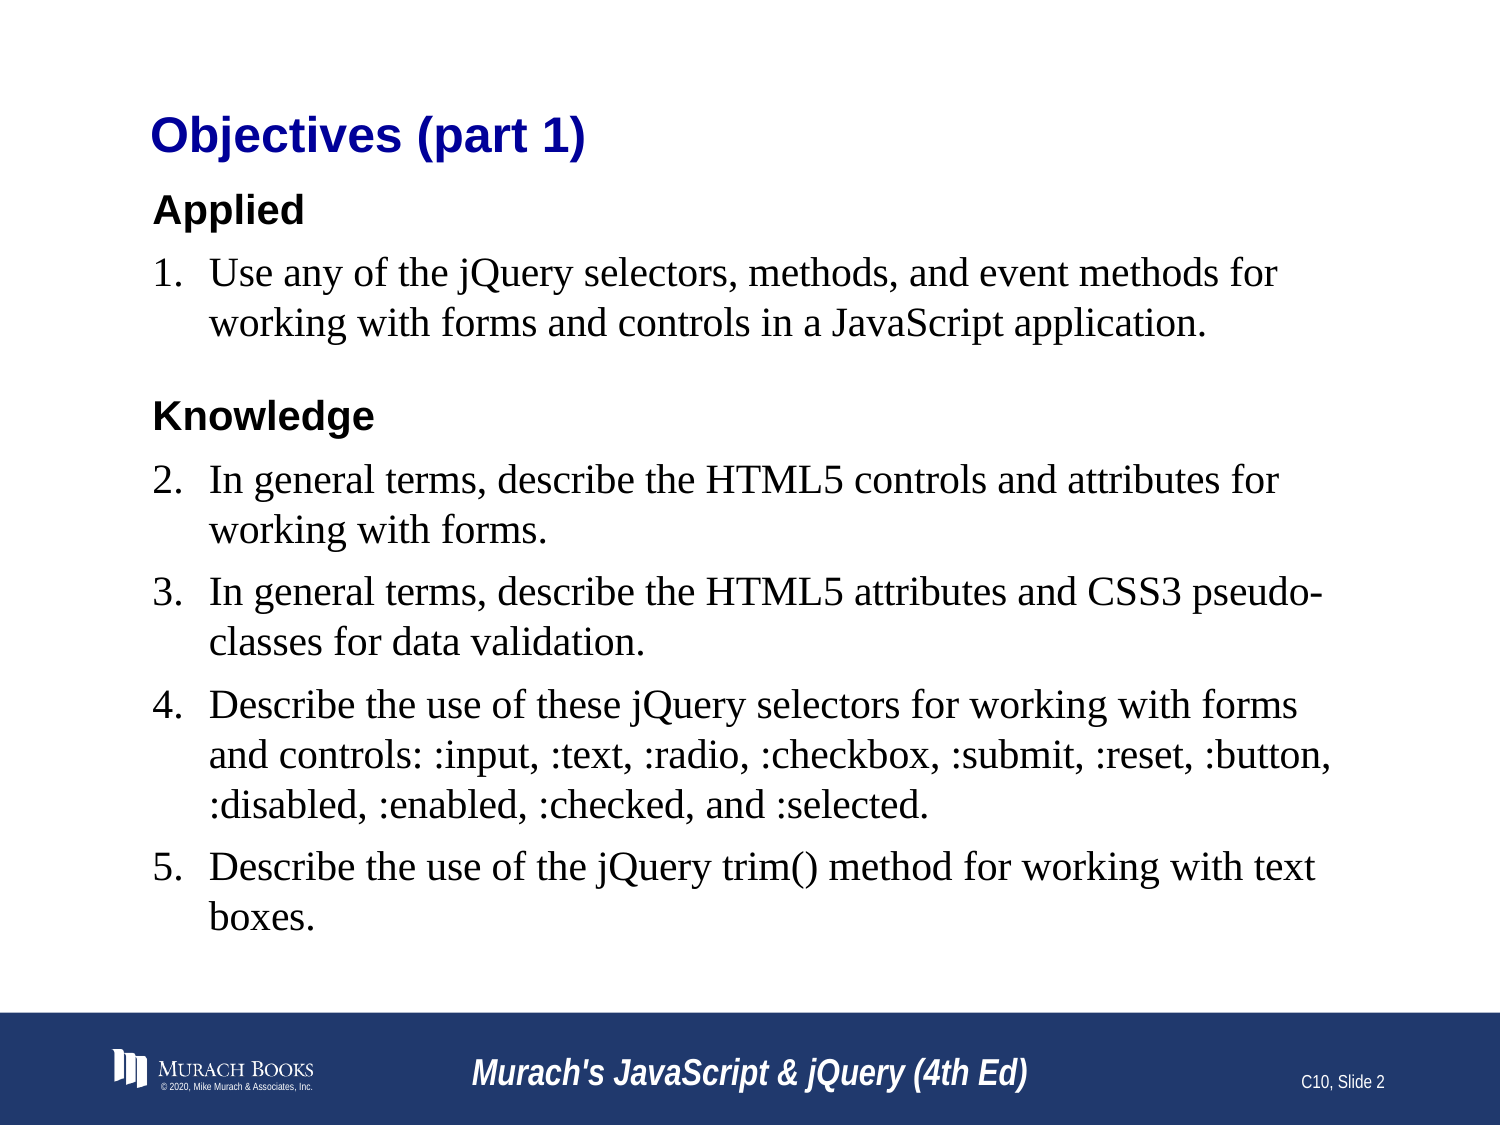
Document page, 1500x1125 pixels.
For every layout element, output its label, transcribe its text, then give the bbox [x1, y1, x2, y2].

list Applied Use any of the jQuery selectors, methods, and event methods for working with forms and controls in a JavaScript application. Knowledge In general terms, describe the HTML5 controls and attributes for working with forms. In general terms, describe the HTML5 attributes and CSS3 pseudo-classes for data validation. Describe the use of these jQuery selectors for working with forms and controls: :input, :text, :radio, :checkbox, :submit, :reset, :button, :disabled, :enabled, :checked, and :selected. Describe the use of the jQuery trim() method for working with text boxes. [137, 174, 1350, 975]
title Objectives (part 1) [150, 102, 1350, 164]
slide_number Murach's JavaScript & jQuery (4th Ed) [463, 1025, 1050, 1100]
slide_number C10, Slide 2 [1087, 1025, 1400, 1100]
footer © 2020, Mike Murach & Associates, Inc. [12, 1025, 463, 1100]
